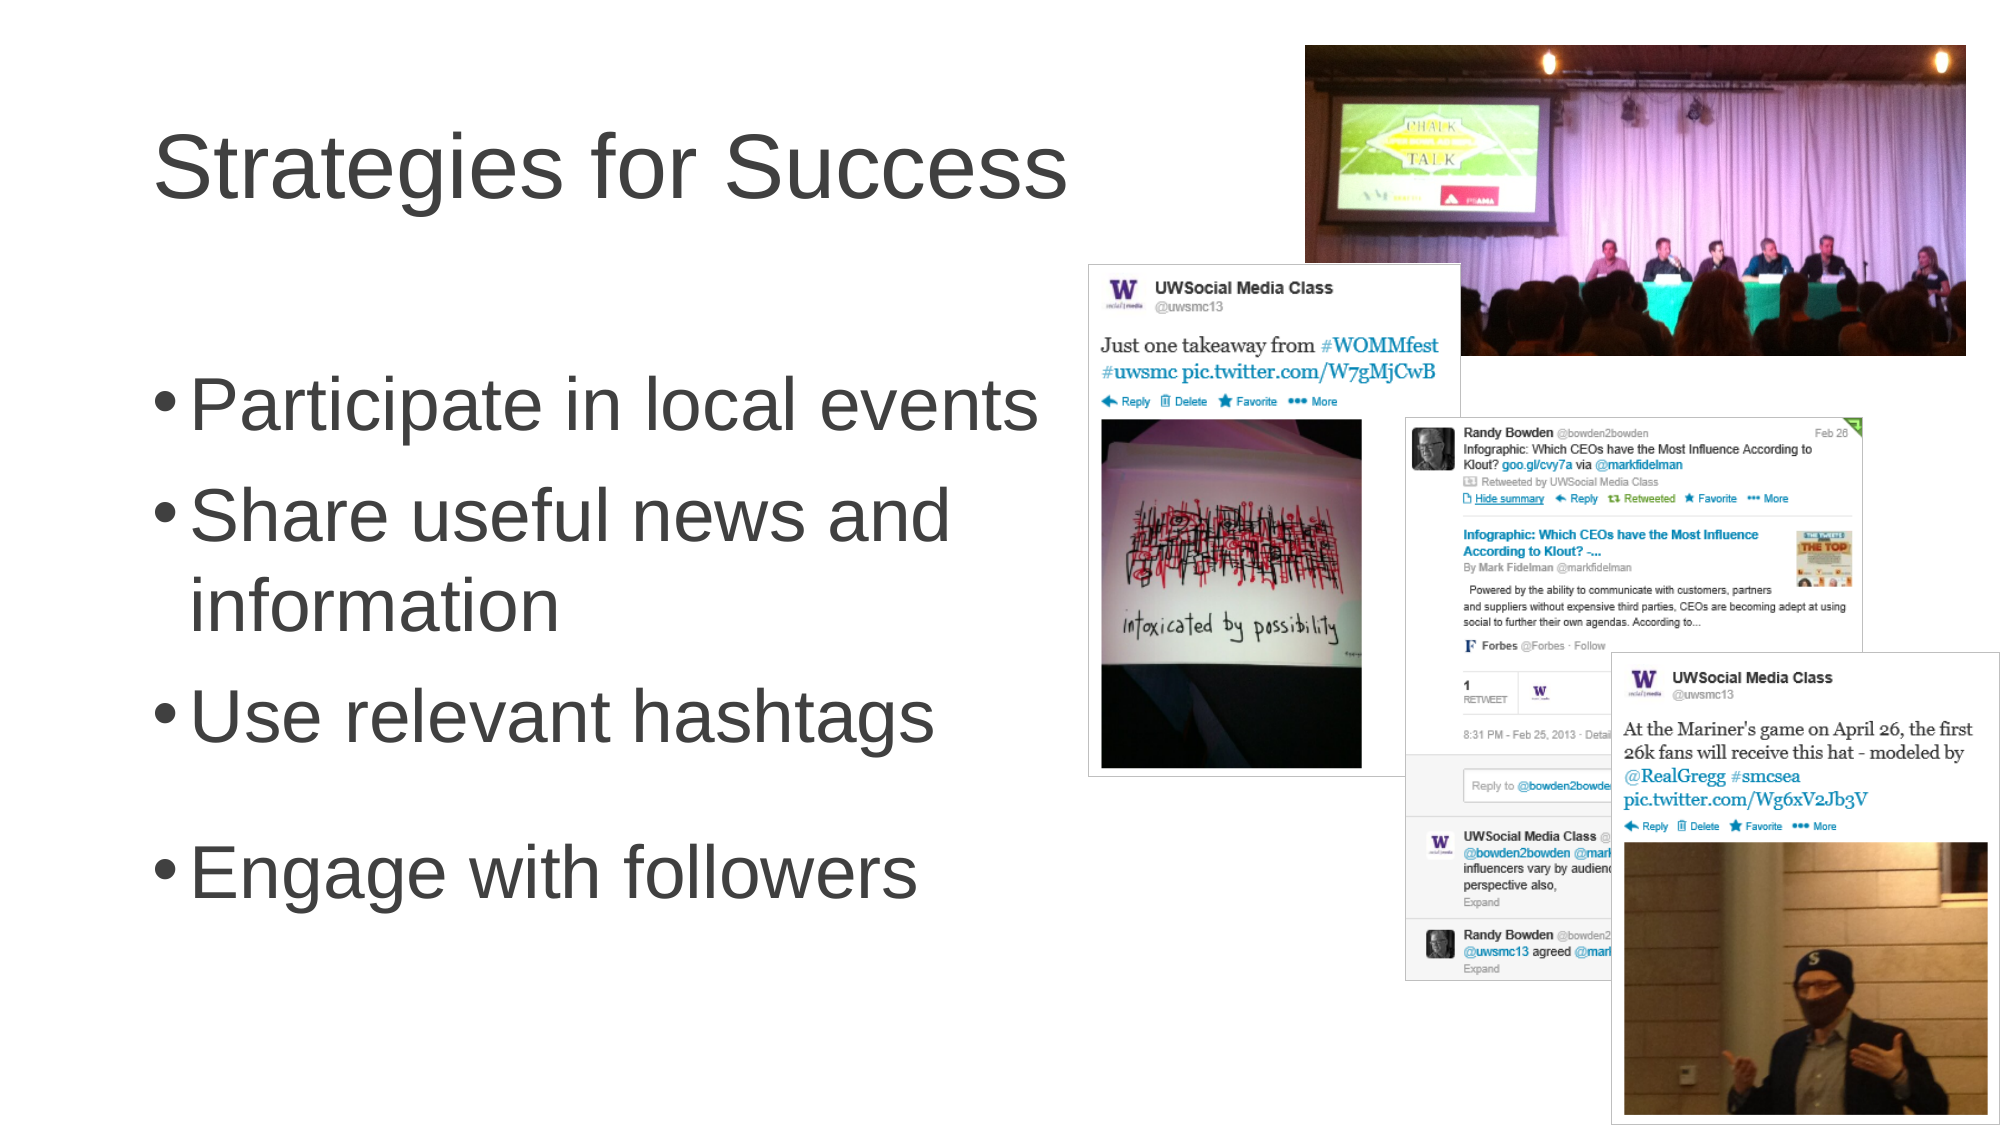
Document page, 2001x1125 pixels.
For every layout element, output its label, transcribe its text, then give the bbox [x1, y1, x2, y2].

list Participate in local events Share useful news and information Use relevant hashtags Engage with followers [137, 303, 1070, 1017]
title Strategies for Success [137, 59, 1305, 278]
picture [1088, 45, 2000, 1125]
